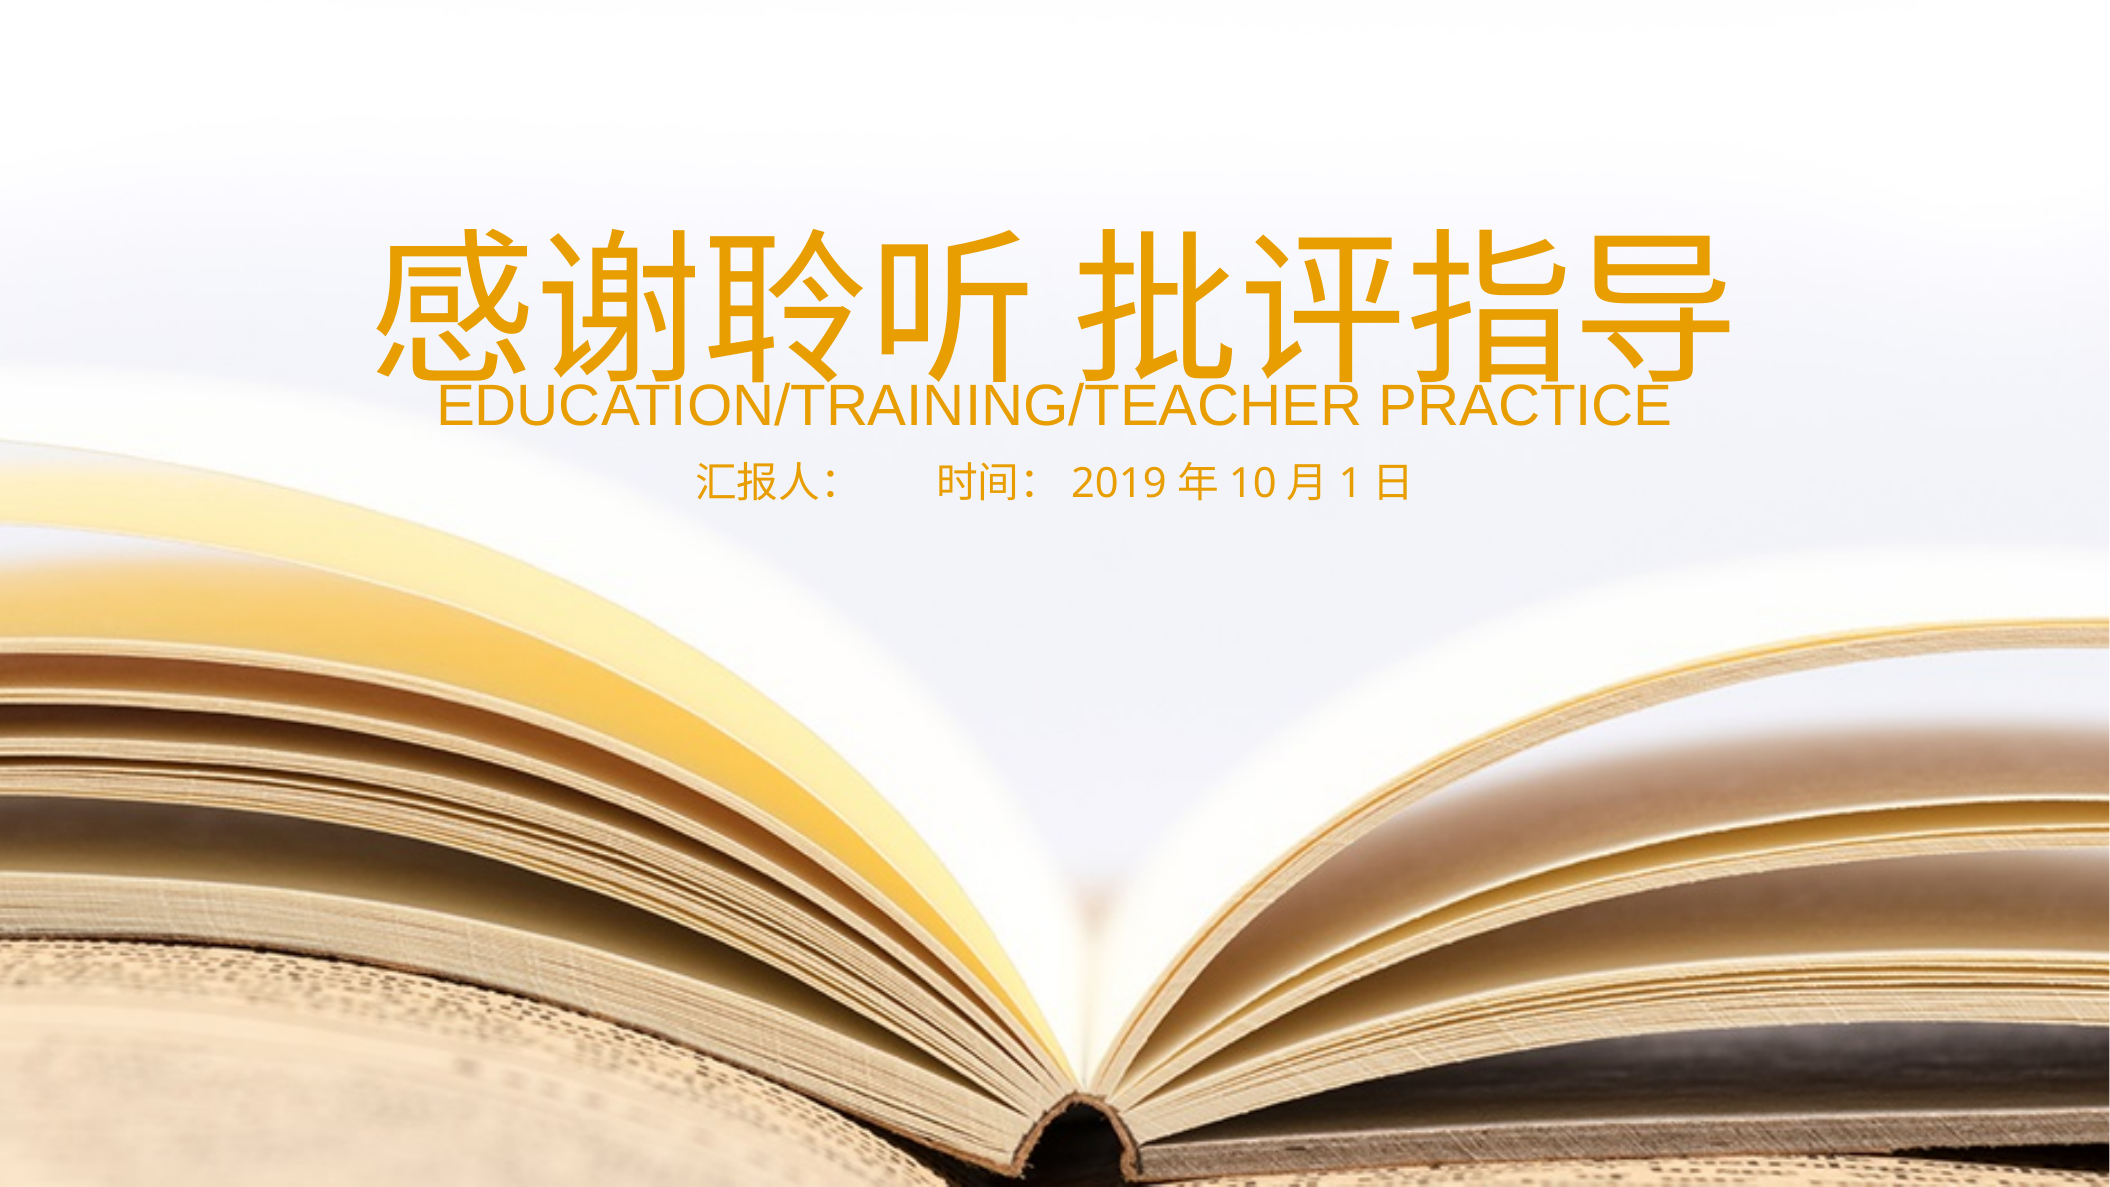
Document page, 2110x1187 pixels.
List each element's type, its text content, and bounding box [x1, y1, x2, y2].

text_box 感谢聆听 批评指导 [310, 203, 1799, 404]
text_box [0, 0, 2110, 1187]
text_box EDUCATION/TRAINING/TEACHER PRACTICE [399, 367, 1710, 438]
text_box 汇报人： 时间：2019年10月1日 [609, 455, 1500, 506]
